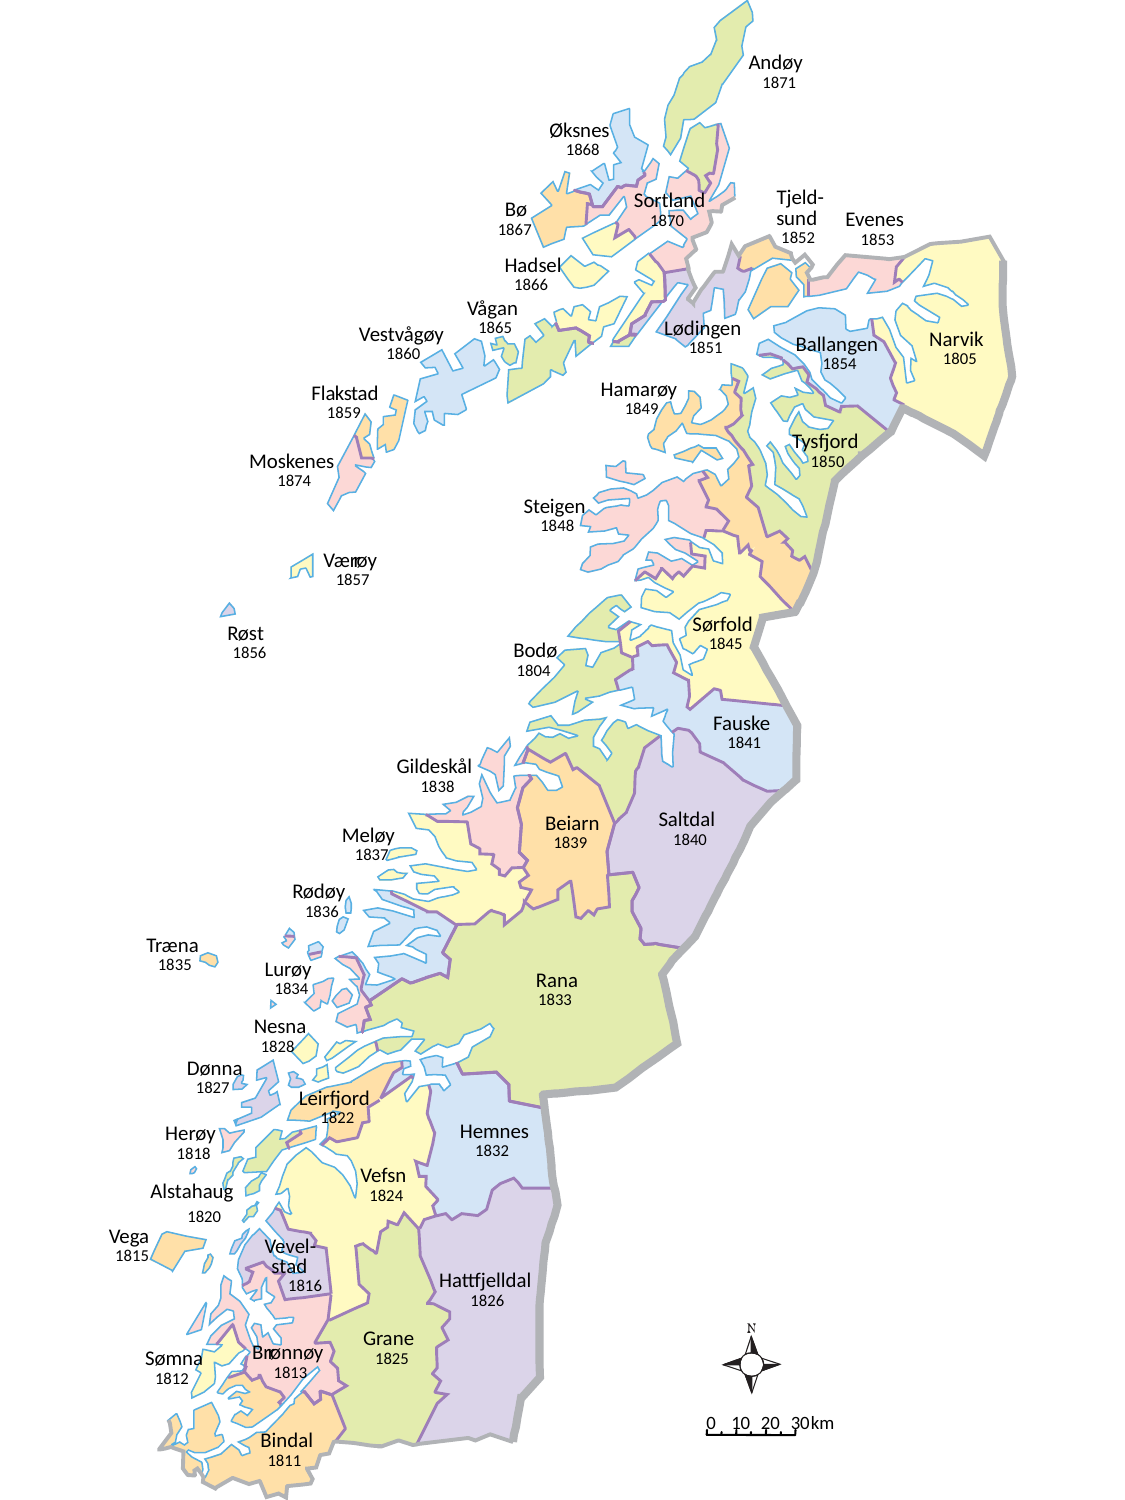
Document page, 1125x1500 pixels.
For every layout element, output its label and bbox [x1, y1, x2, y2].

text_box [1013, 0, 1017, 373]
text_box [107, 0, 1013, 1499]
